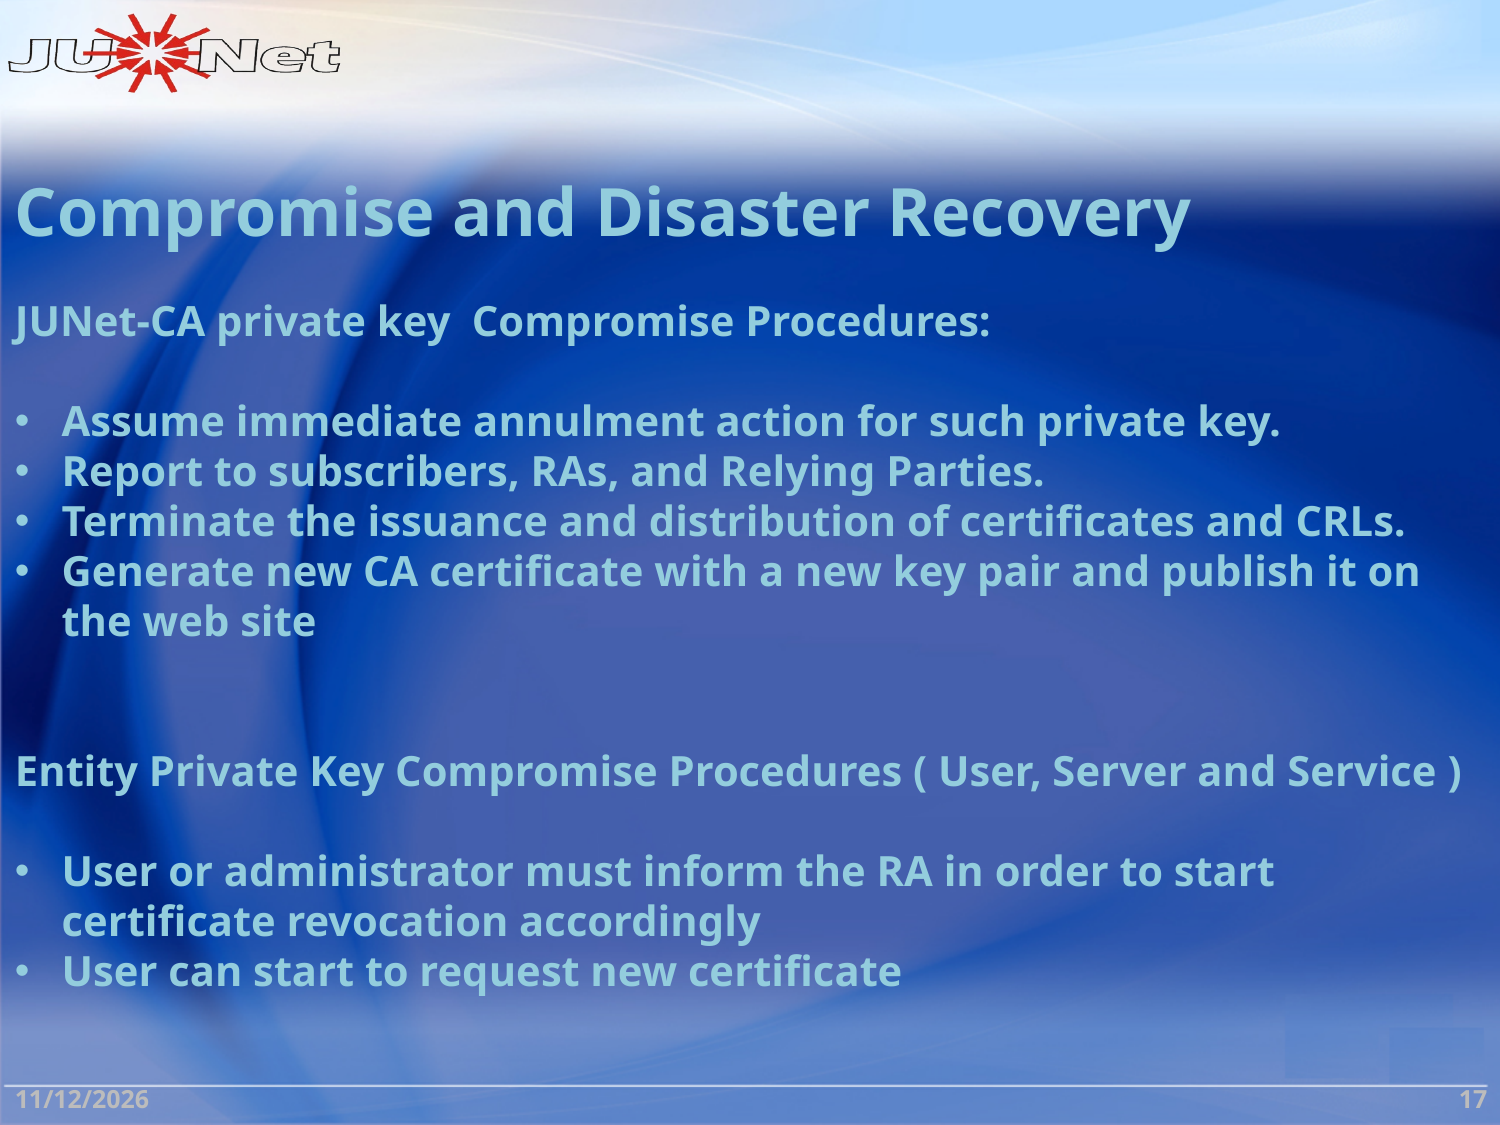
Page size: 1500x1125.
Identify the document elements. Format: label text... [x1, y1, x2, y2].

slide_number 17 [1299, 1052, 1488, 1125]
text_box Compromise and Disaster Recovery JUNet-CA private key Compromise Procedures: Assume immediate annulment action for such private key. Report to subscribers, RAs, and Relying Parties. Terminate the issuance and distribution of certificates and CRLs. Generate new CA certificate with a new key pair and publish it on the web site Entity Private Key Compromise Procedures ( User, Server and Service ) User or administrator must inform the RA in order to start certificate revocation accordingly User can start to request new certificate [0, 162, 1500, 1125]
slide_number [0, 1052, 425, 1125]
picture [0, 0, 1500, 162]
